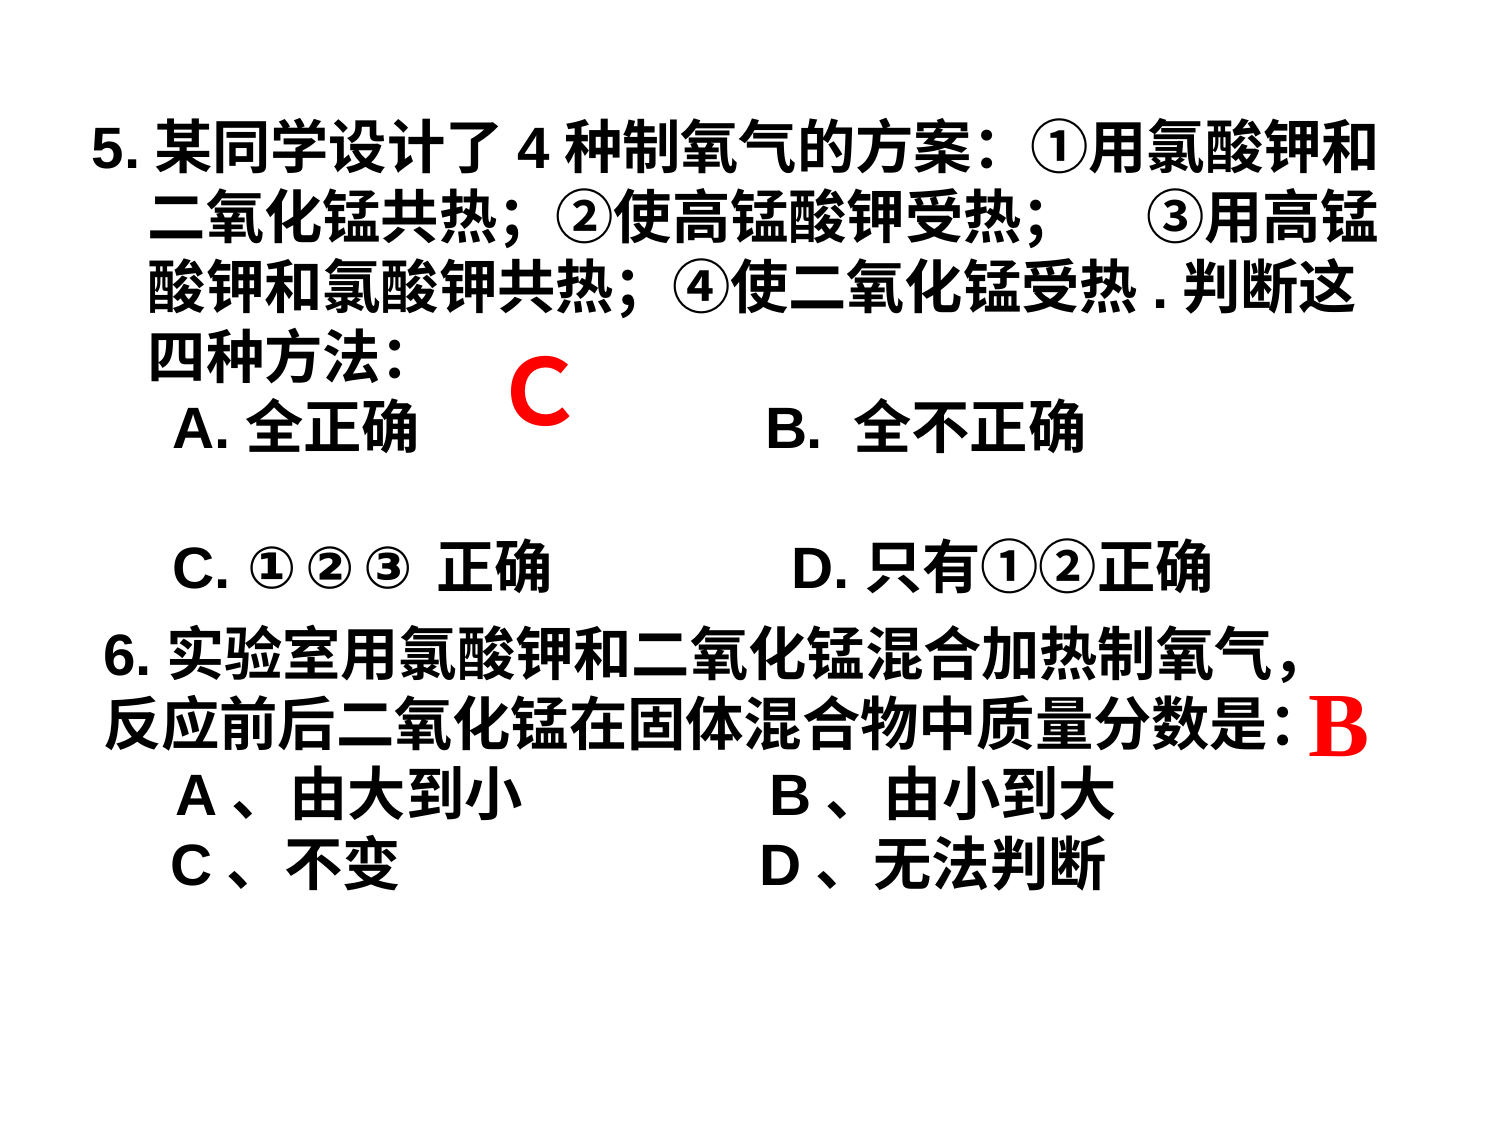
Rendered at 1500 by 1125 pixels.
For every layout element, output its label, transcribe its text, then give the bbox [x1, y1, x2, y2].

text_box Ｃ [478, 326, 641, 451]
text_box 6.实验室用氯酸钾和二氧化锰混合加热制氧气，反应前后二氧化锰在固体混合物中质量分数是： A、由大到小 B、由小到大 C、不变 D、无法判断 [88, 610, 1376, 1045]
text_box B [1293, 656, 1456, 782]
text_box 5.某同学设计了4种制氧气的方案：①用氯酸钾和二氧化锰共热；②使高锰酸钾受热； ③用高锰酸钾和氯酸钾共热；④使二氧化锰受热.判断这四种方法： A.全正确 B. 全不正确 C. ①②③正确 D.只有①②正确 [76, 102, 1400, 608]
